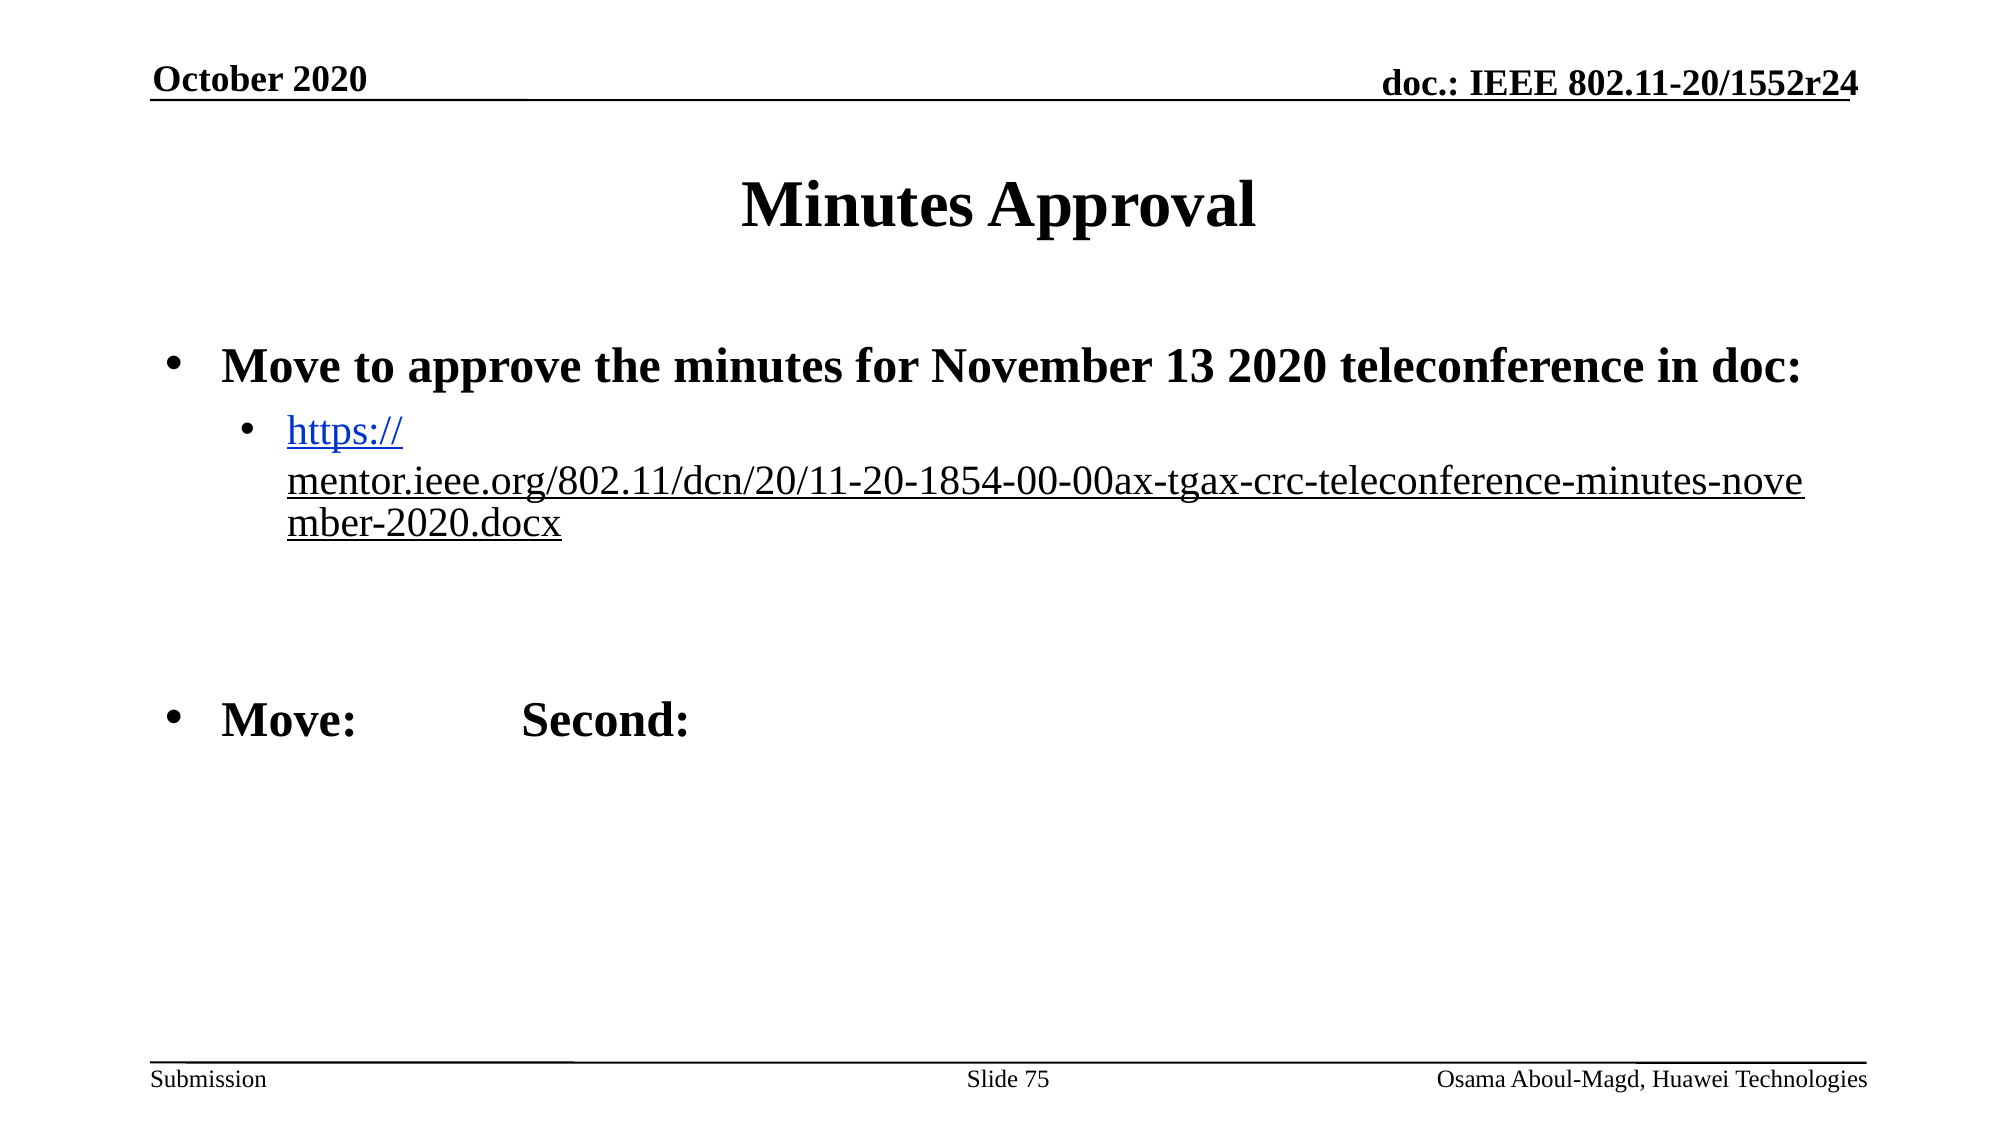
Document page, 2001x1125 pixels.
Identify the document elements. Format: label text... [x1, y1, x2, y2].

list Move to approve the minutes for November 13 2020 teleconference in doc: https://mentor.ieee.org/802.11/dcn/20/11-20-1854-00-00ax-tgax-crc-teleconference-minutes-november-2020.docx Move: Second: [149, 324, 1850, 1000]
title Minutes Approval [149, 112, 1850, 288]
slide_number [152, 54, 563, 100]
slide_number Slide 75 [950, 1061, 1067, 1123]
footer Osama Aboul-Magd, Huawei Technologies [1171, 1061, 1869, 1093]
